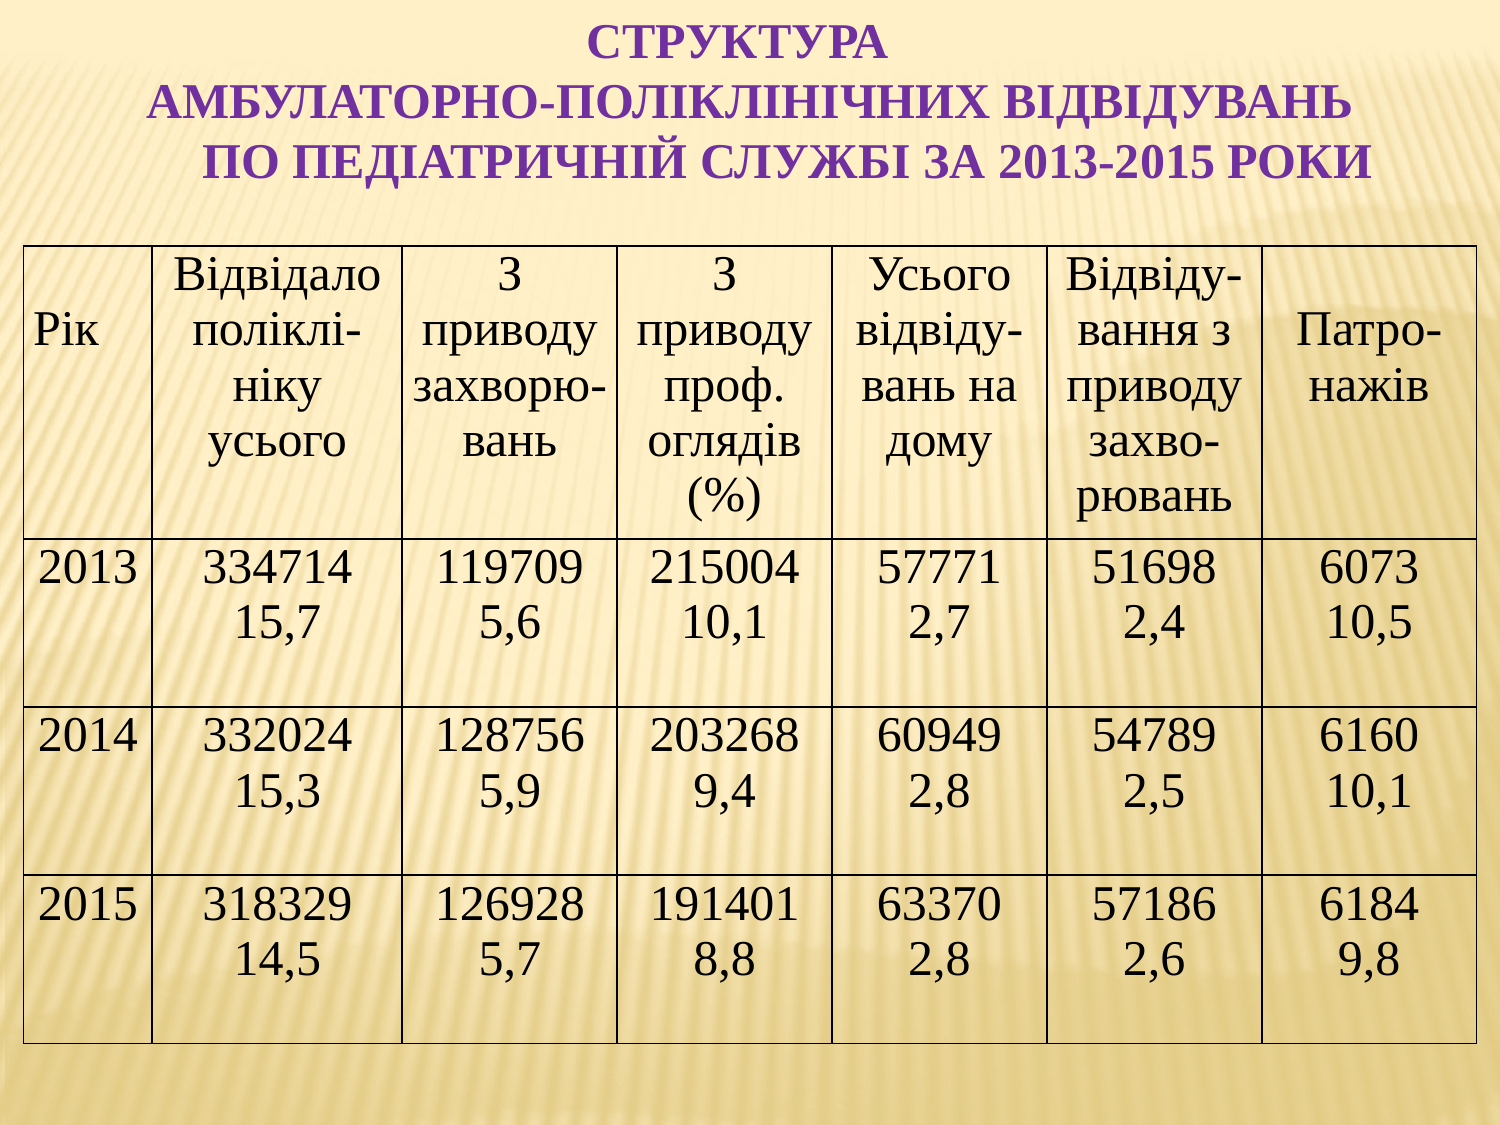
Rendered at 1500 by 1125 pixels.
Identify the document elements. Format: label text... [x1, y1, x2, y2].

table_cell 203268 9,4 [618, 708, 831, 874]
table_cell 2015 [24, 876, 151, 1043]
table_cell 6184 9,8 [1263, 876, 1476, 1043]
table_cell 332024 15,3 [153, 708, 401, 874]
table_header Усього відвіду-вань на дому [833, 247, 1046, 538]
table_cell 128756 5,9 [403, 708, 616, 874]
table_cell 126928 5,7 [403, 876, 616, 1043]
table_header З приводу проф. оглядів (%) [618, 247, 831, 538]
table_cell 63370 2,8 [833, 876, 1046, 1043]
table_header Рік [24, 247, 151, 538]
table_cell 57186 2,6 [1048, 876, 1261, 1043]
table_cell 2014 [24, 708, 151, 874]
table_header Відвідало поліклі- ніку усього [153, 247, 401, 538]
table_cell 318329 14,5 [153, 876, 401, 1043]
table_cell 2013 [24, 540, 151, 706]
table_cell 54789 2,5 [1048, 708, 1261, 874]
table_cell 6073 10,5 [1263, 540, 1476, 706]
table_cell 119709 5,6 [403, 540, 616, 706]
table_cell 334714 15,7 [153, 540, 401, 706]
table_header Відвіду-вання з приводу захво-рювань [1048, 247, 1261, 538]
table_cell 6160 10,1 [1263, 708, 1476, 874]
text_box СТРУКТУРА АМБУЛАТОРНО-ПОЛІКЛІНІЧНИХ ВІДВІДУВАНЬ ПО ПЕДІАТРИЧНІЙ СЛУЖБІ ЗА 2013-2015 РОКИ [0, 0, 1500, 196]
table_cell 191401 8,8 [618, 876, 831, 1043]
table_cell 57771 2,7 [833, 540, 1046, 706]
table_cell 215004 10,1 [618, 540, 831, 706]
table_header Патро-нажів [1263, 247, 1476, 538]
table_cell 51698 2,4 [1048, 540, 1261, 706]
table_cell 60949 2,8 [833, 708, 1046, 874]
table_header З приводу захворю-вань [403, 247, 616, 538]
